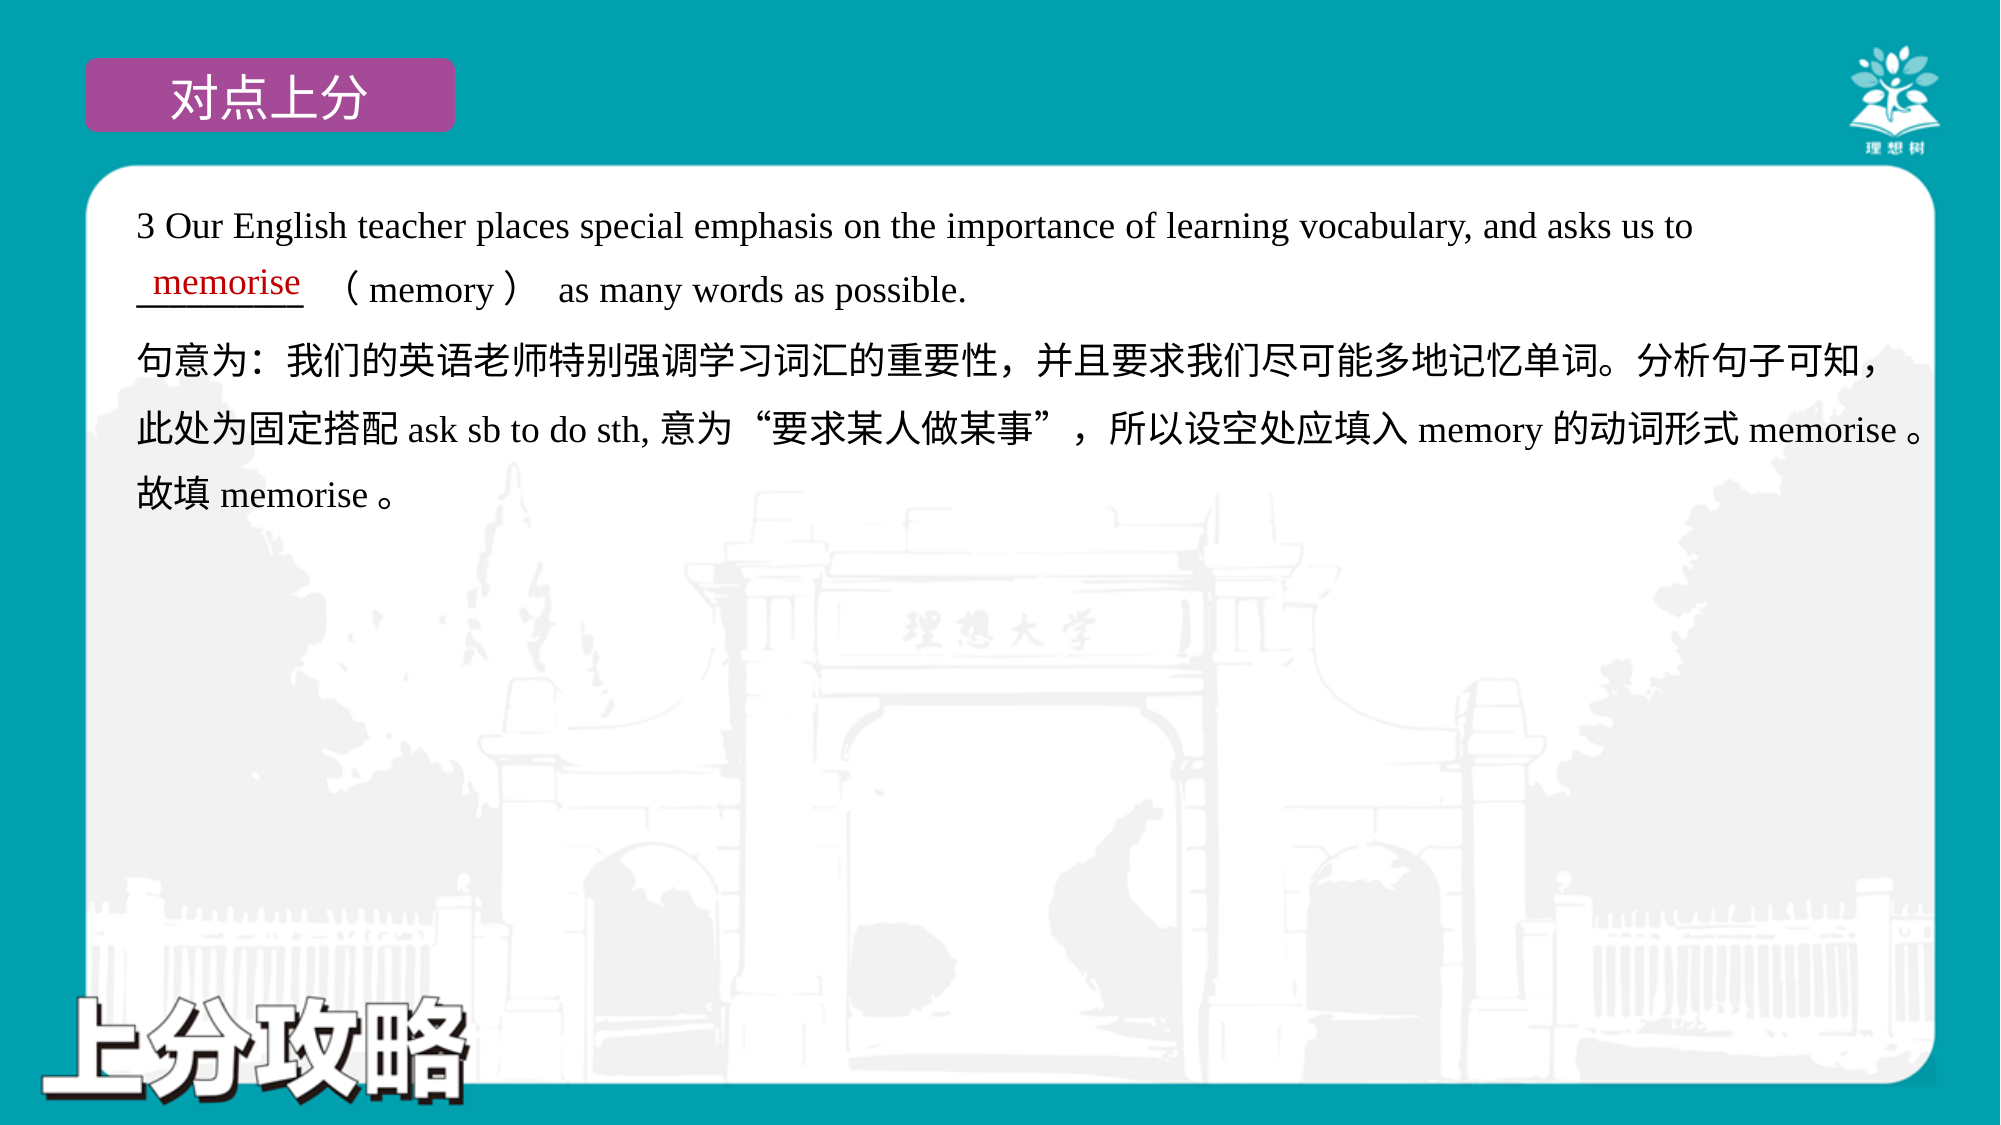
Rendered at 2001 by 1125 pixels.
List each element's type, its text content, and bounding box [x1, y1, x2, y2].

text_box 3 Our English teacher places special emphasis on the importance of learning vocabulary, and asks us to __________ （memory） as many words as possible. [136, 176, 1865, 304]
text_box 句意为：我们的英语老师特别强调学习词汇的重要性，并且要求我们尽可能多地记忆单词。分析句子可知， 此处为固定搭配ask sb to do sth,意为“要求某人做某事”，所以设空处应填入memory的动词形式memorise。 故填memorise。 [136, 312, 1865, 509]
text_box memorise [139, 237, 315, 296]
picture [0, 0, 2000, 1125]
